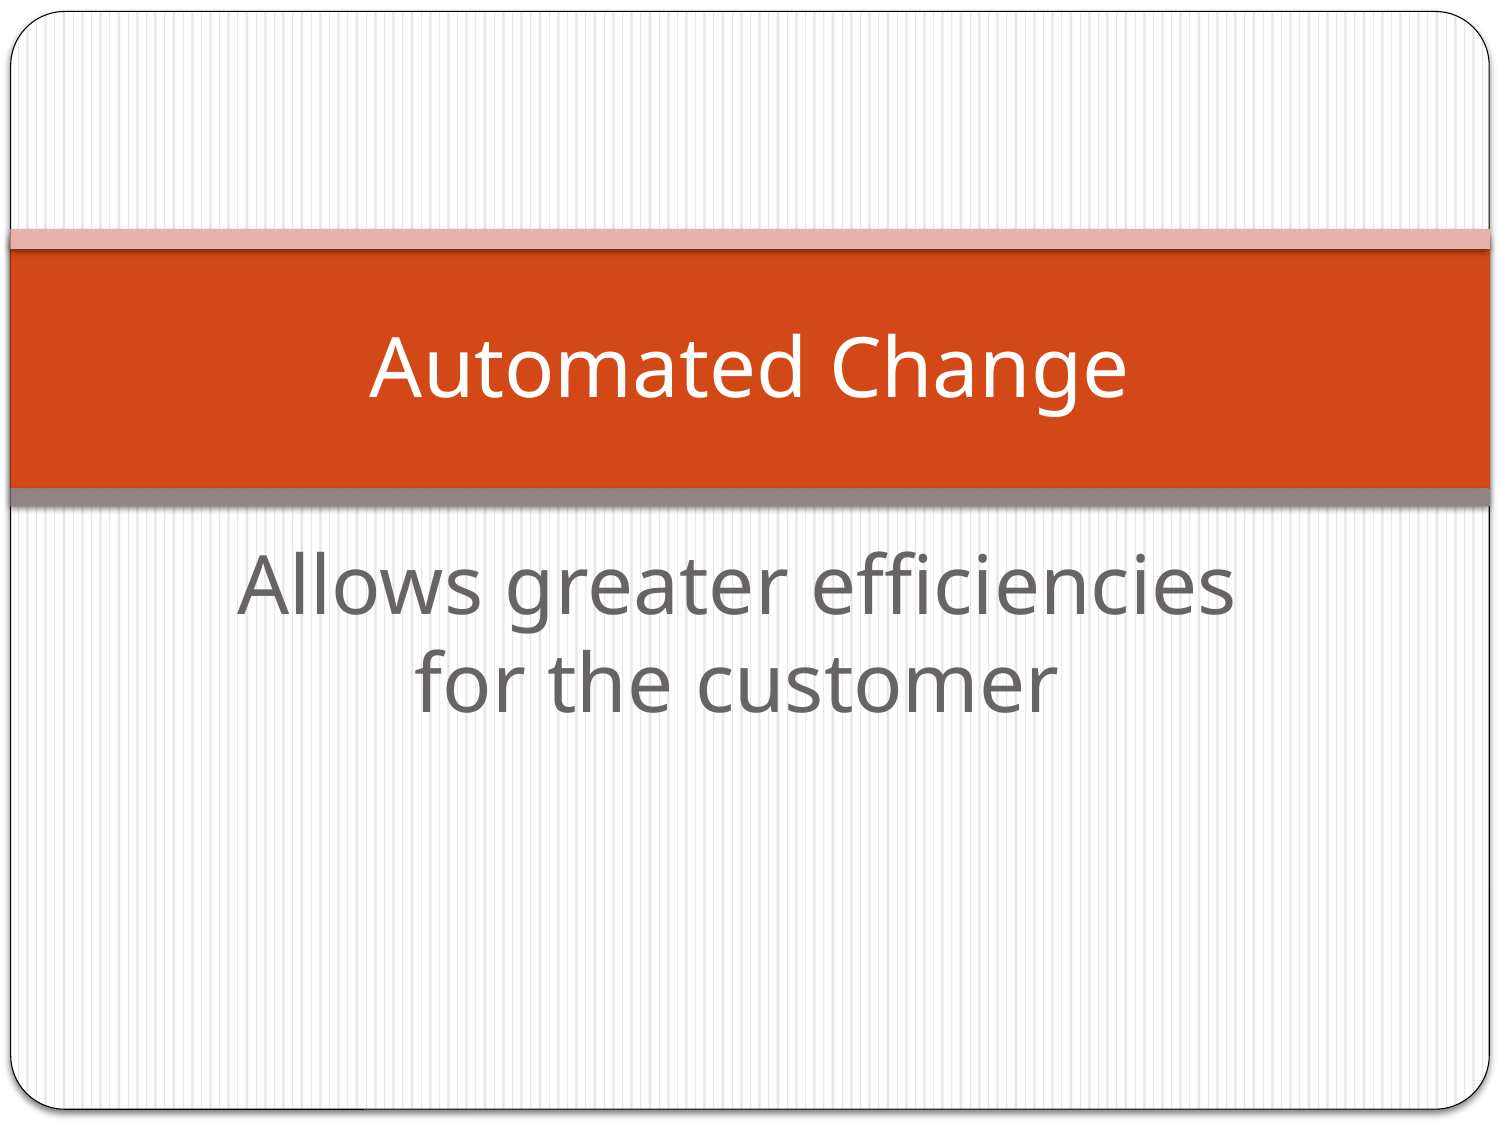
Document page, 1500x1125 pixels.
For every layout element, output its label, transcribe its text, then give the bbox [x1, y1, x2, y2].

subtitle Allows greater efficiencies for the customer [212, 525, 1263, 788]
title Automated Change [75, 247, 1425, 489]
